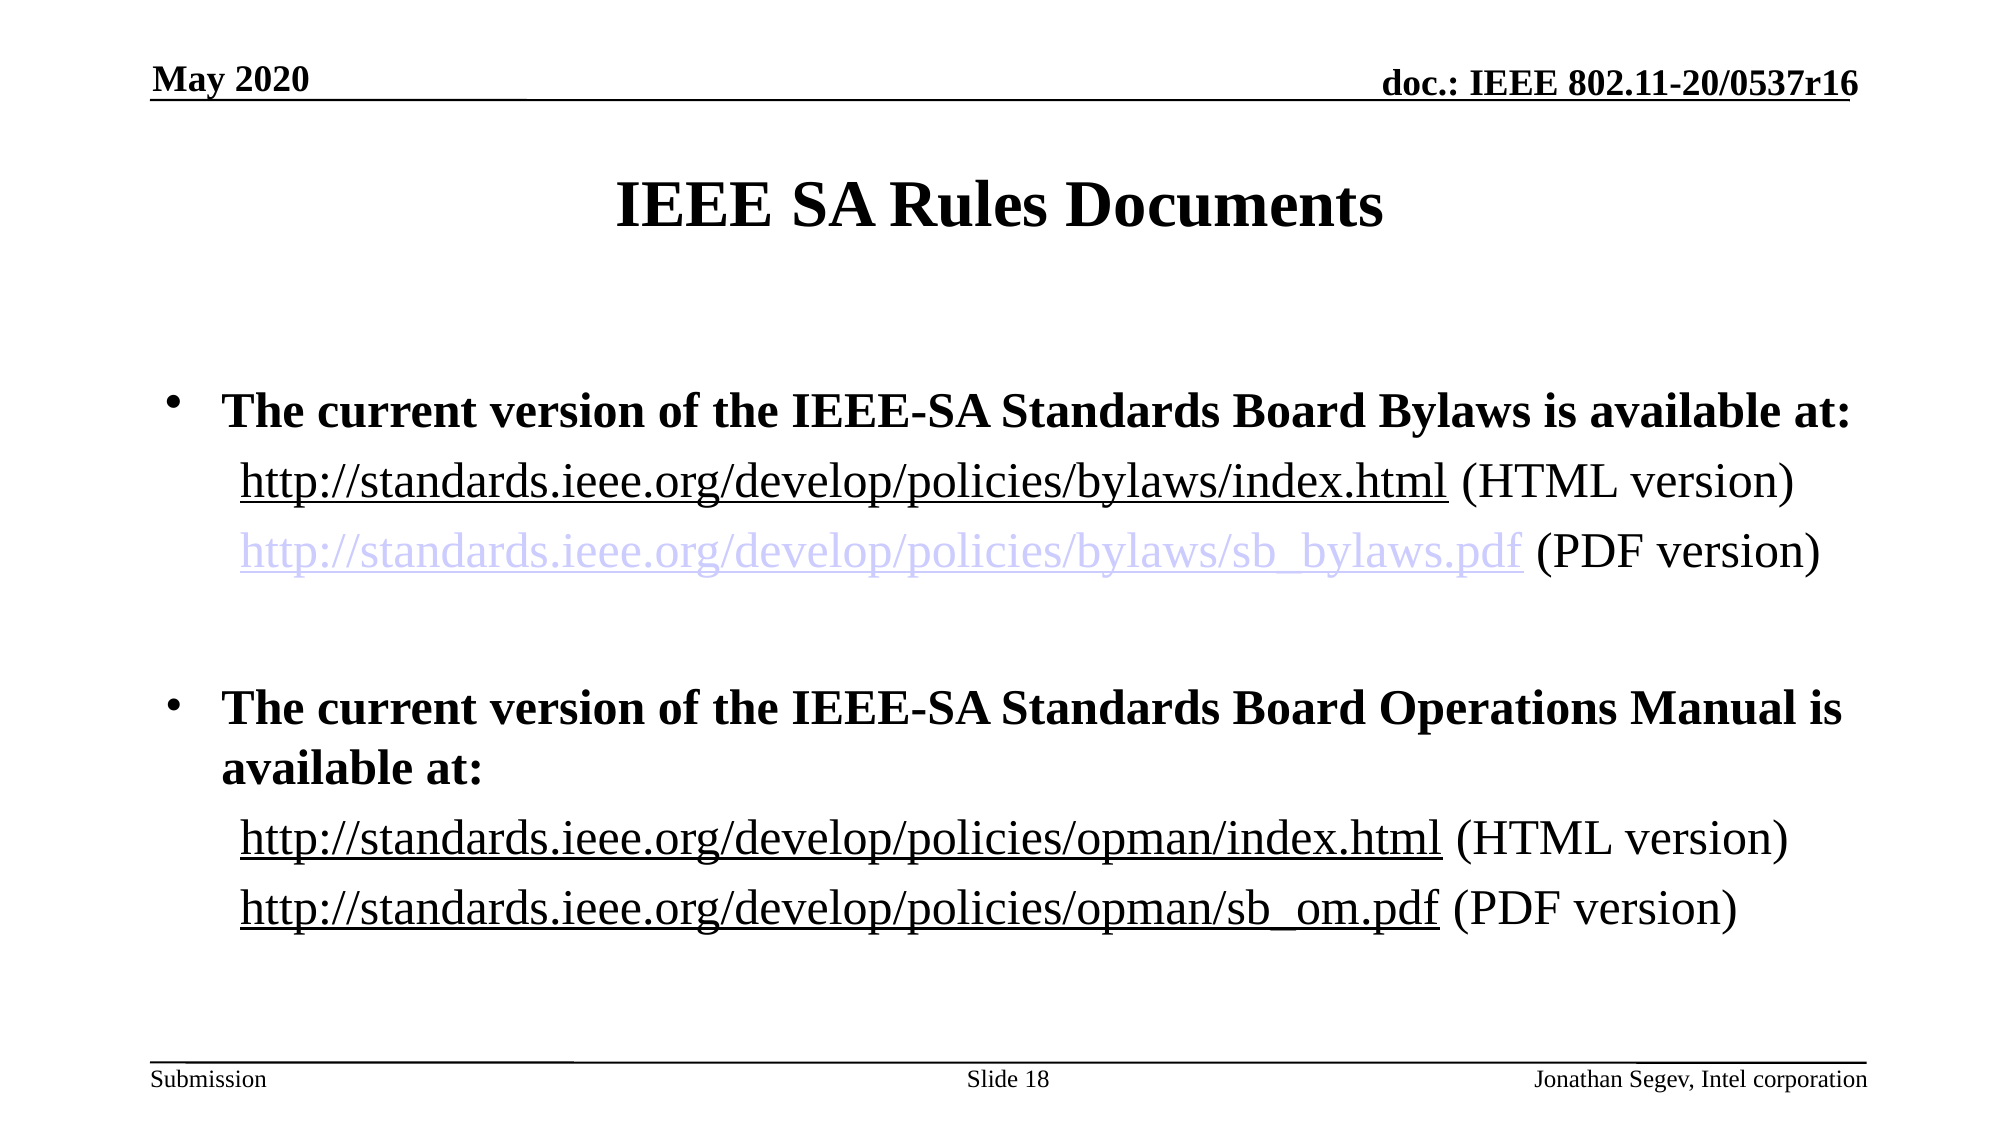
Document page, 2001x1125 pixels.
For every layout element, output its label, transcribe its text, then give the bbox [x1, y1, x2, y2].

title IEEE SA Rules Documents [149, 112, 1850, 288]
footer Jonathan Segev, Intel corporation [1171, 1061, 1869, 1093]
list The current version of the IEEE-SA Standards Board Bylaws is available at: http://standards.ieee.org/develop/policies/bylaws/index.html (HTML version) http://standards.ieee.org/develop/policies/bylaws/sb_bylaws.pdf (PDF version) The current version of the IEEE-SA Standards Board Operations Manual is available at: http://standards.ieee.org/develop/policies/opman/index.html (HTML version) http://standards.ieee.org/develop/policies/opman/sb_om.pdf (PDF version) [149, 299, 1922, 1000]
slide_number Slide 18 [950, 1061, 1067, 1123]
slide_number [152, 54, 563, 100]
